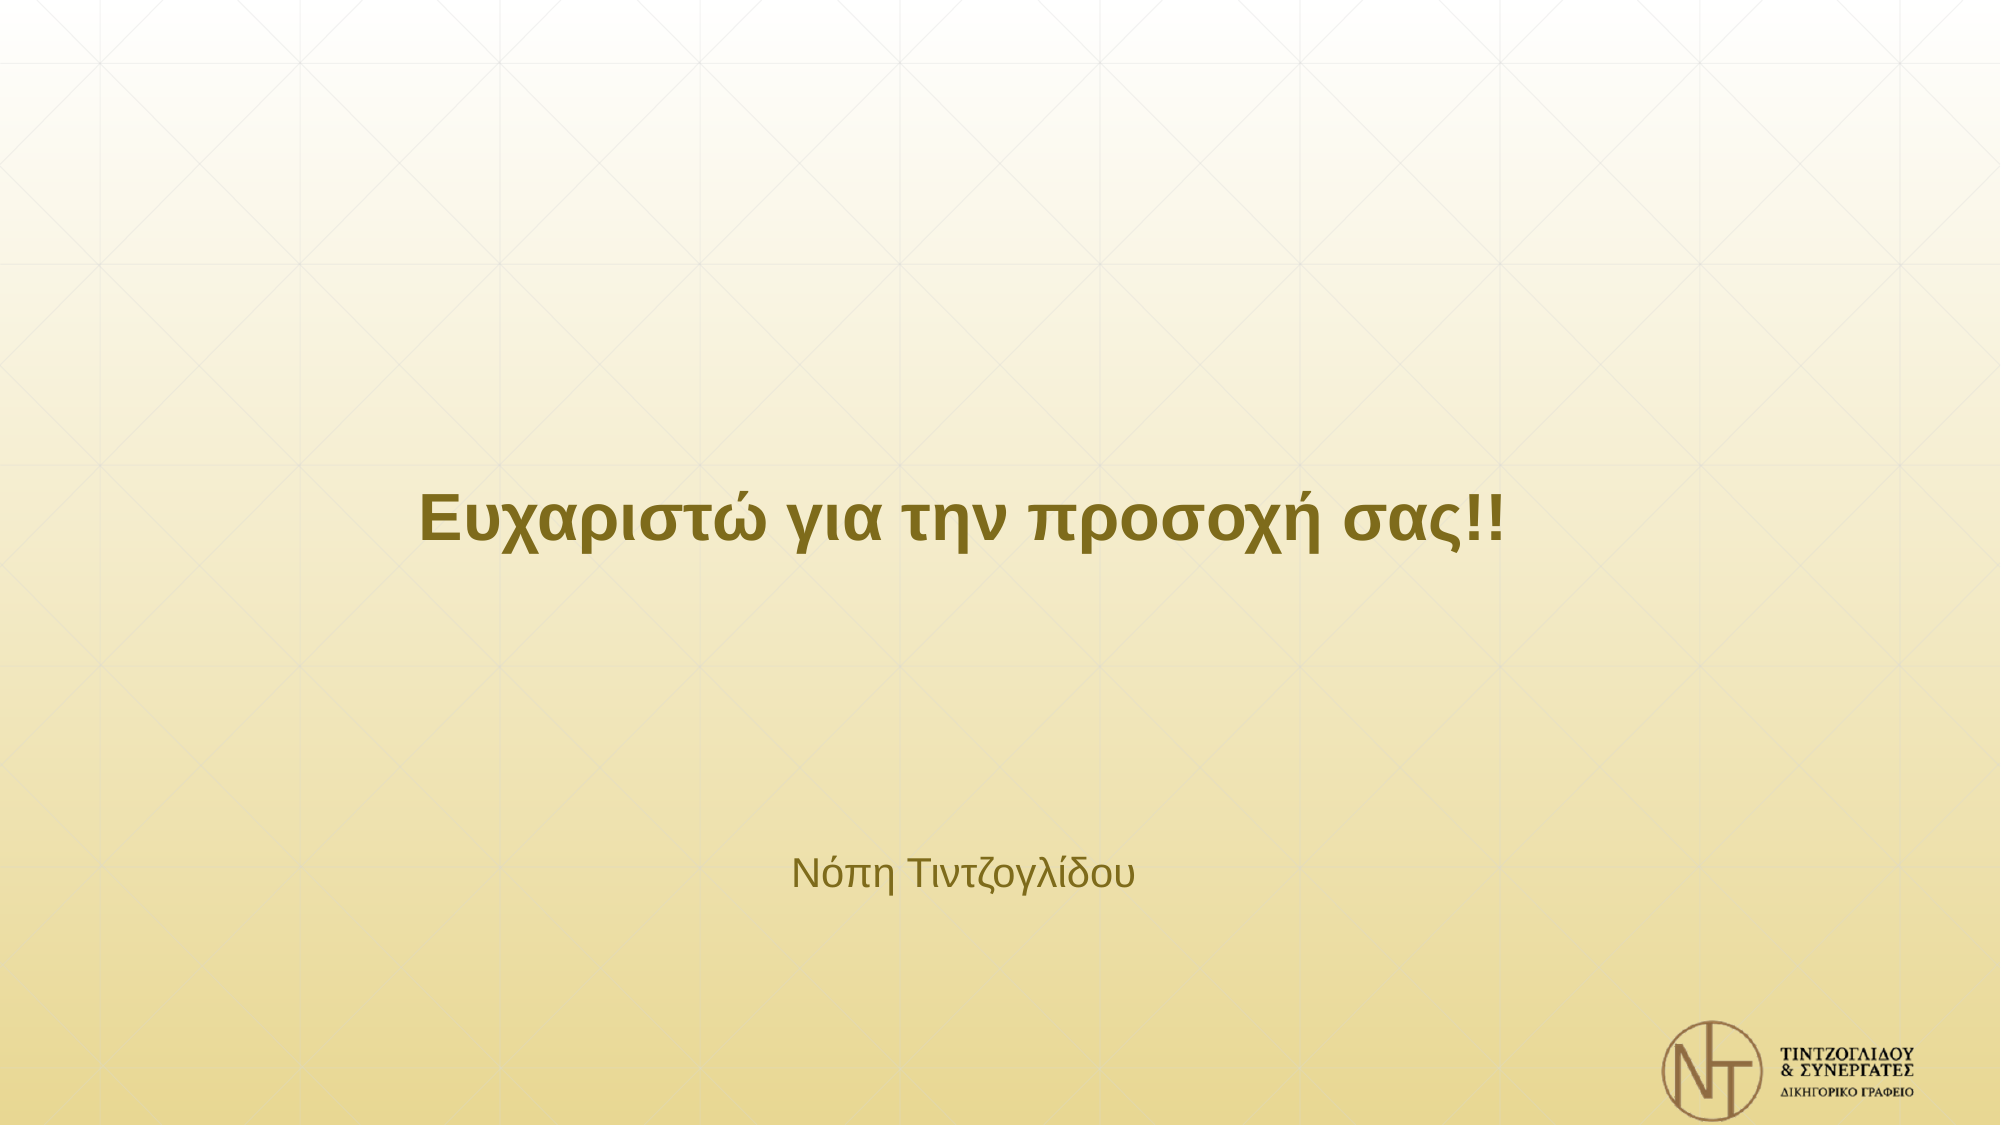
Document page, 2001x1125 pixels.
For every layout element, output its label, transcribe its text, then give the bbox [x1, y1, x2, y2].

list Νόπη Τιντζογλίδου [176, 844, 1752, 920]
picture [1661, 1020, 1914, 1122]
title Ευχαριστώ για την προσοχή σας!! [176, 396, 1752, 563]
